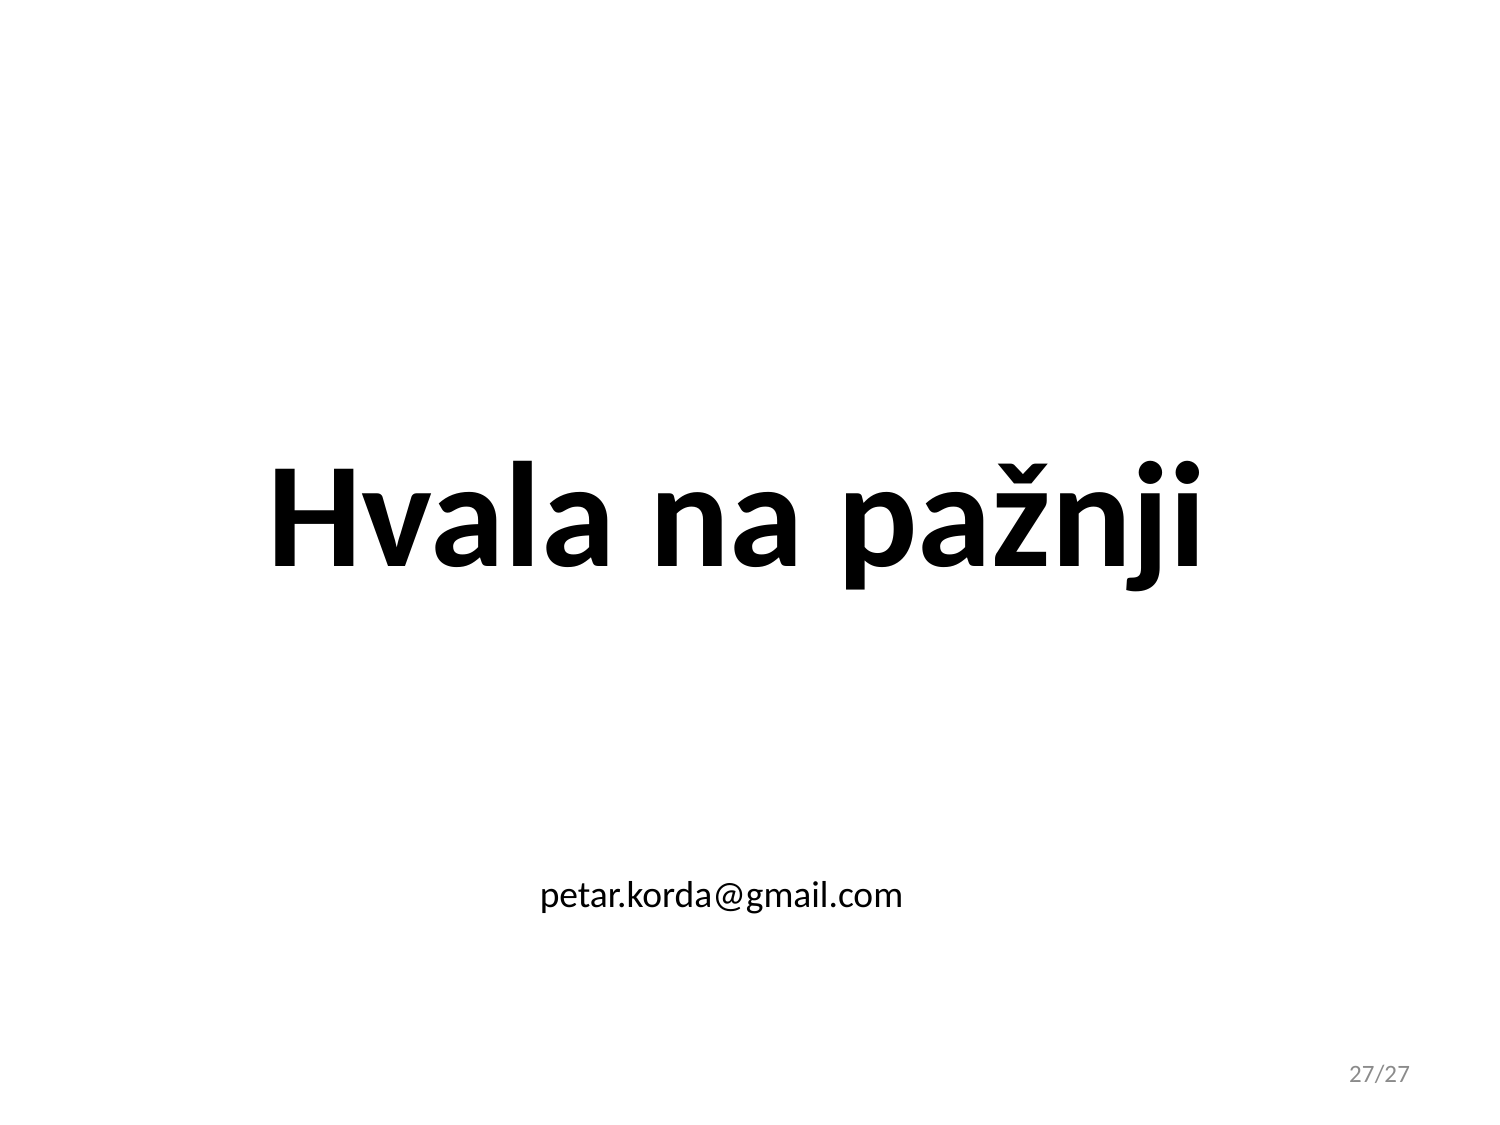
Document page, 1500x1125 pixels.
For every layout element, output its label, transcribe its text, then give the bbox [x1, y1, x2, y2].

slide_number 27/27 [1074, 1042, 1425, 1103]
text_box petar.korda@gmail.com [525, 862, 925, 923]
title Hvala na pažnji [62, 412, 1413, 600]
